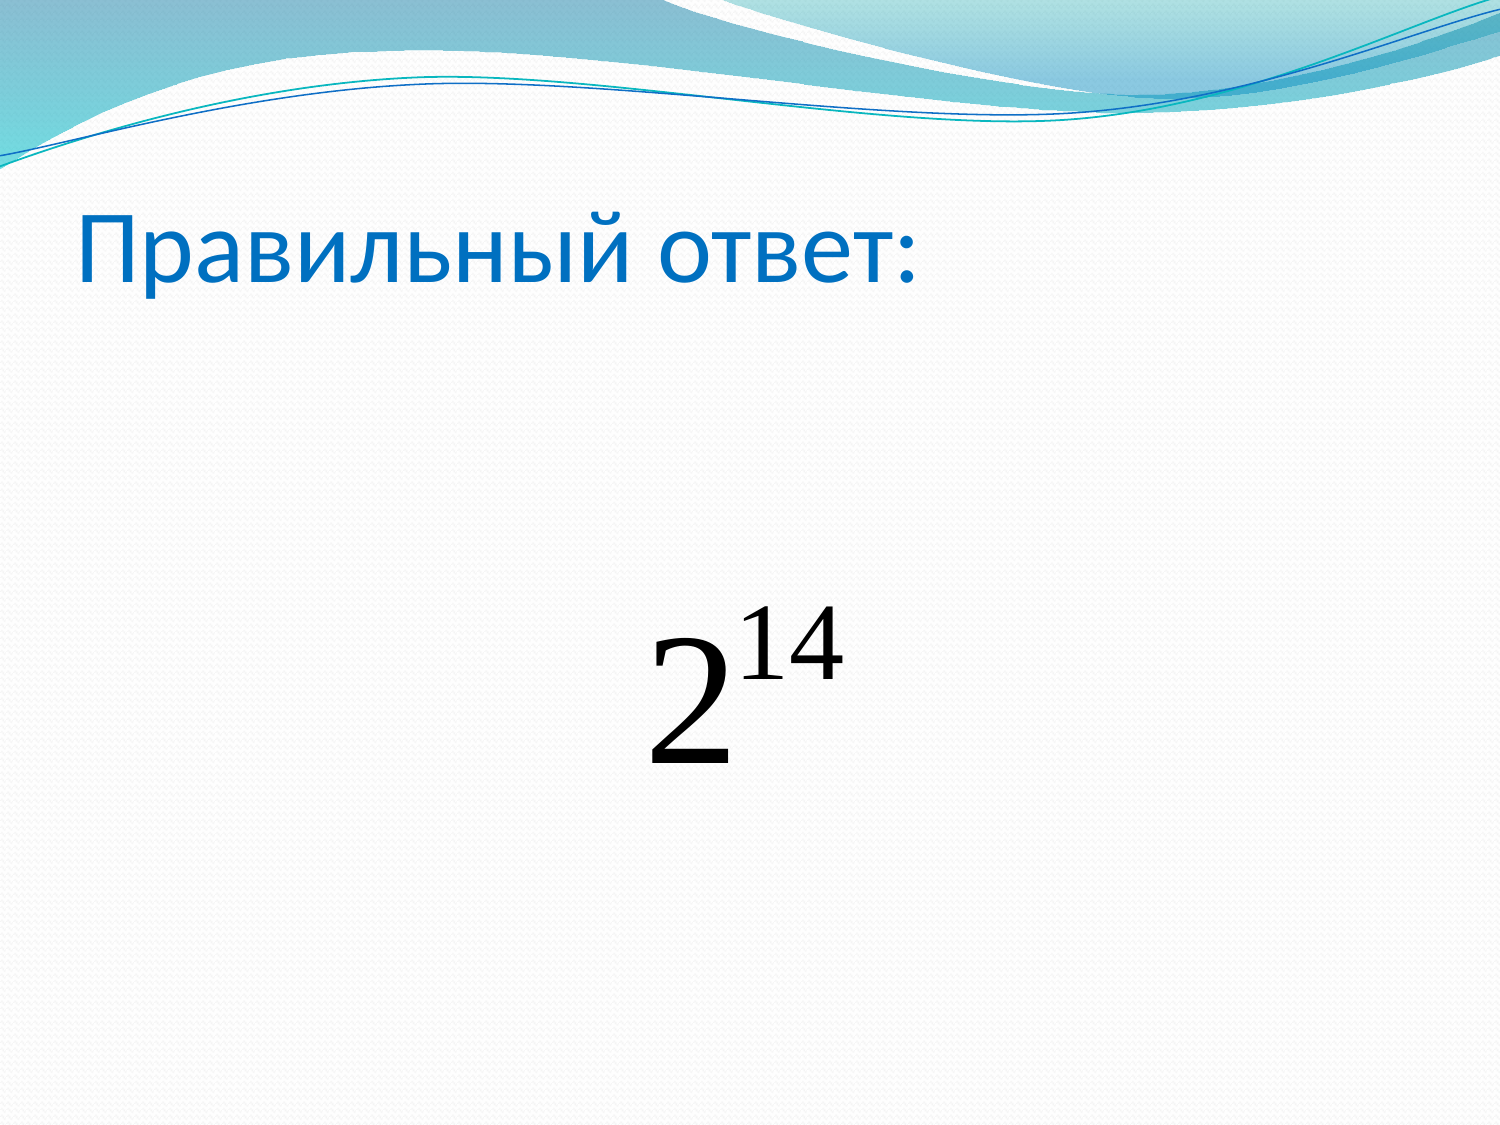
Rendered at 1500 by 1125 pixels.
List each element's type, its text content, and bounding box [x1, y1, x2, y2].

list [615, 558, 885, 796]
title Правильный ответ: [75, 115, 1425, 303]
